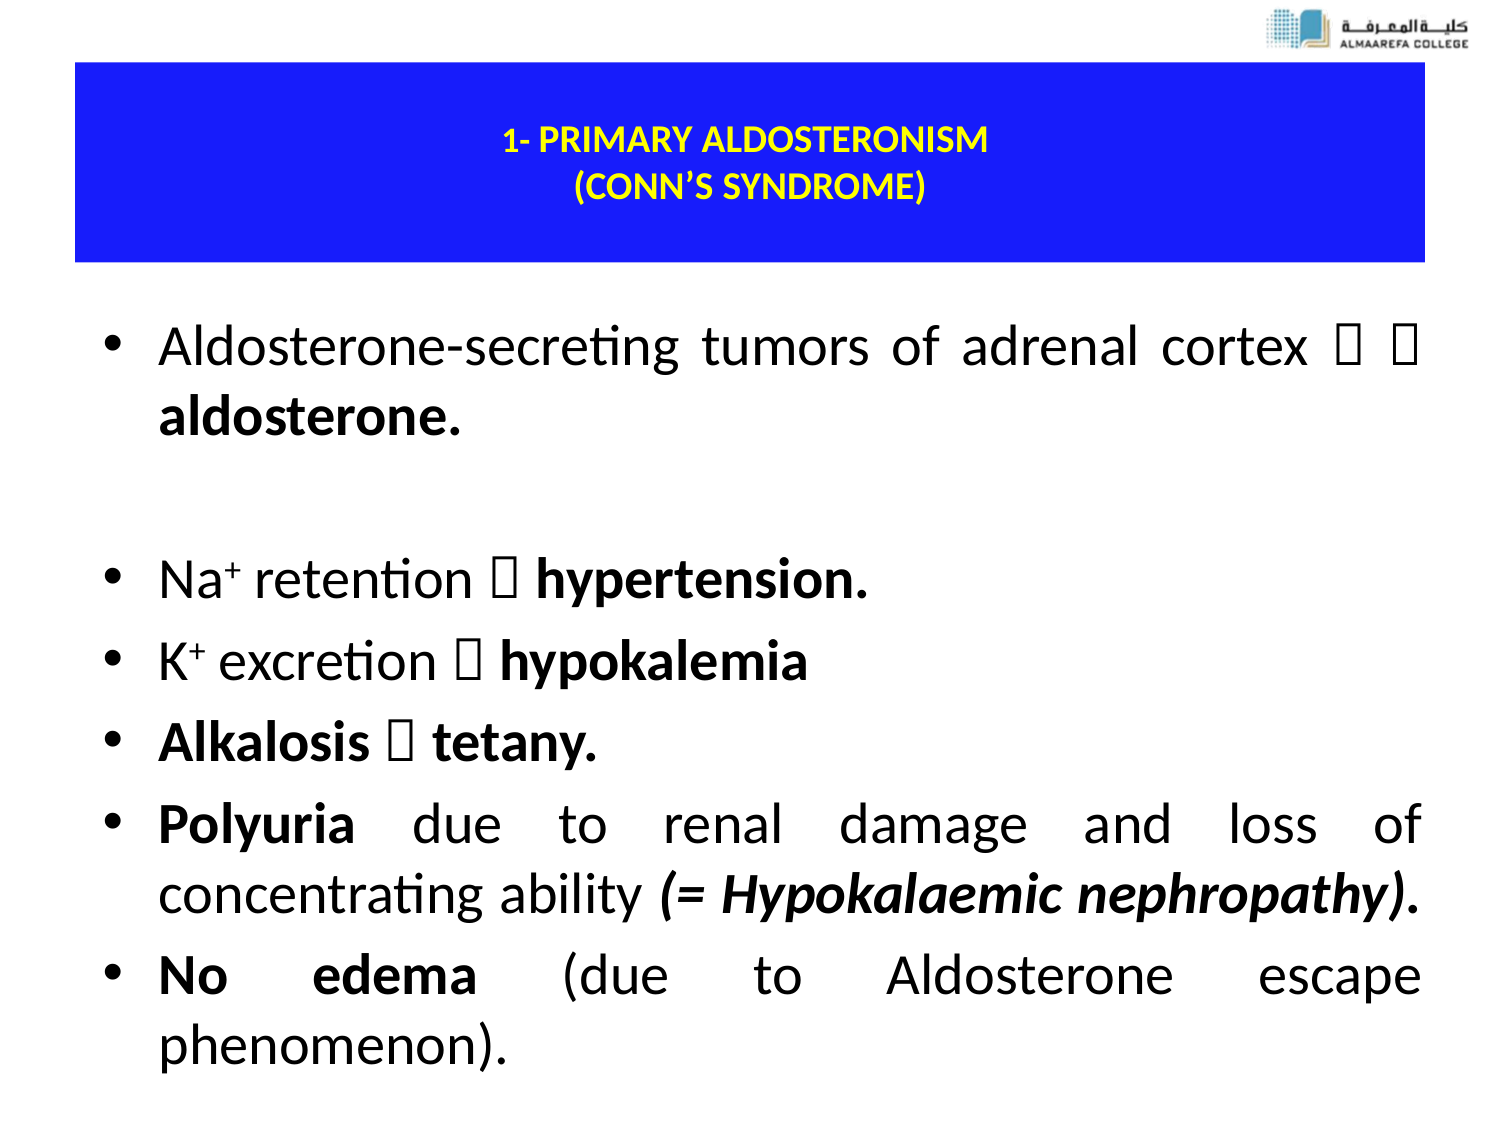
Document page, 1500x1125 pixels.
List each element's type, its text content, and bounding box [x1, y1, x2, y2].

list Aldosterone-secreting tumors of adrenal cortex   aldosterone. Na+ retention  hypertension. K+ excretion  hypokalemia Alkalosis  tetany. Polyuria due to renal damage and loss of concentrating ability (= Hypokalaemic nephropathy). No edema (due to Aldosterone escape phenomenon). [87, 299, 1438, 1125]
picture [1262, 0, 1473, 65]
title 1- PRIMARY ALDOSTERONISM (CONN’S SYNDROME) [75, 62, 1425, 263]
